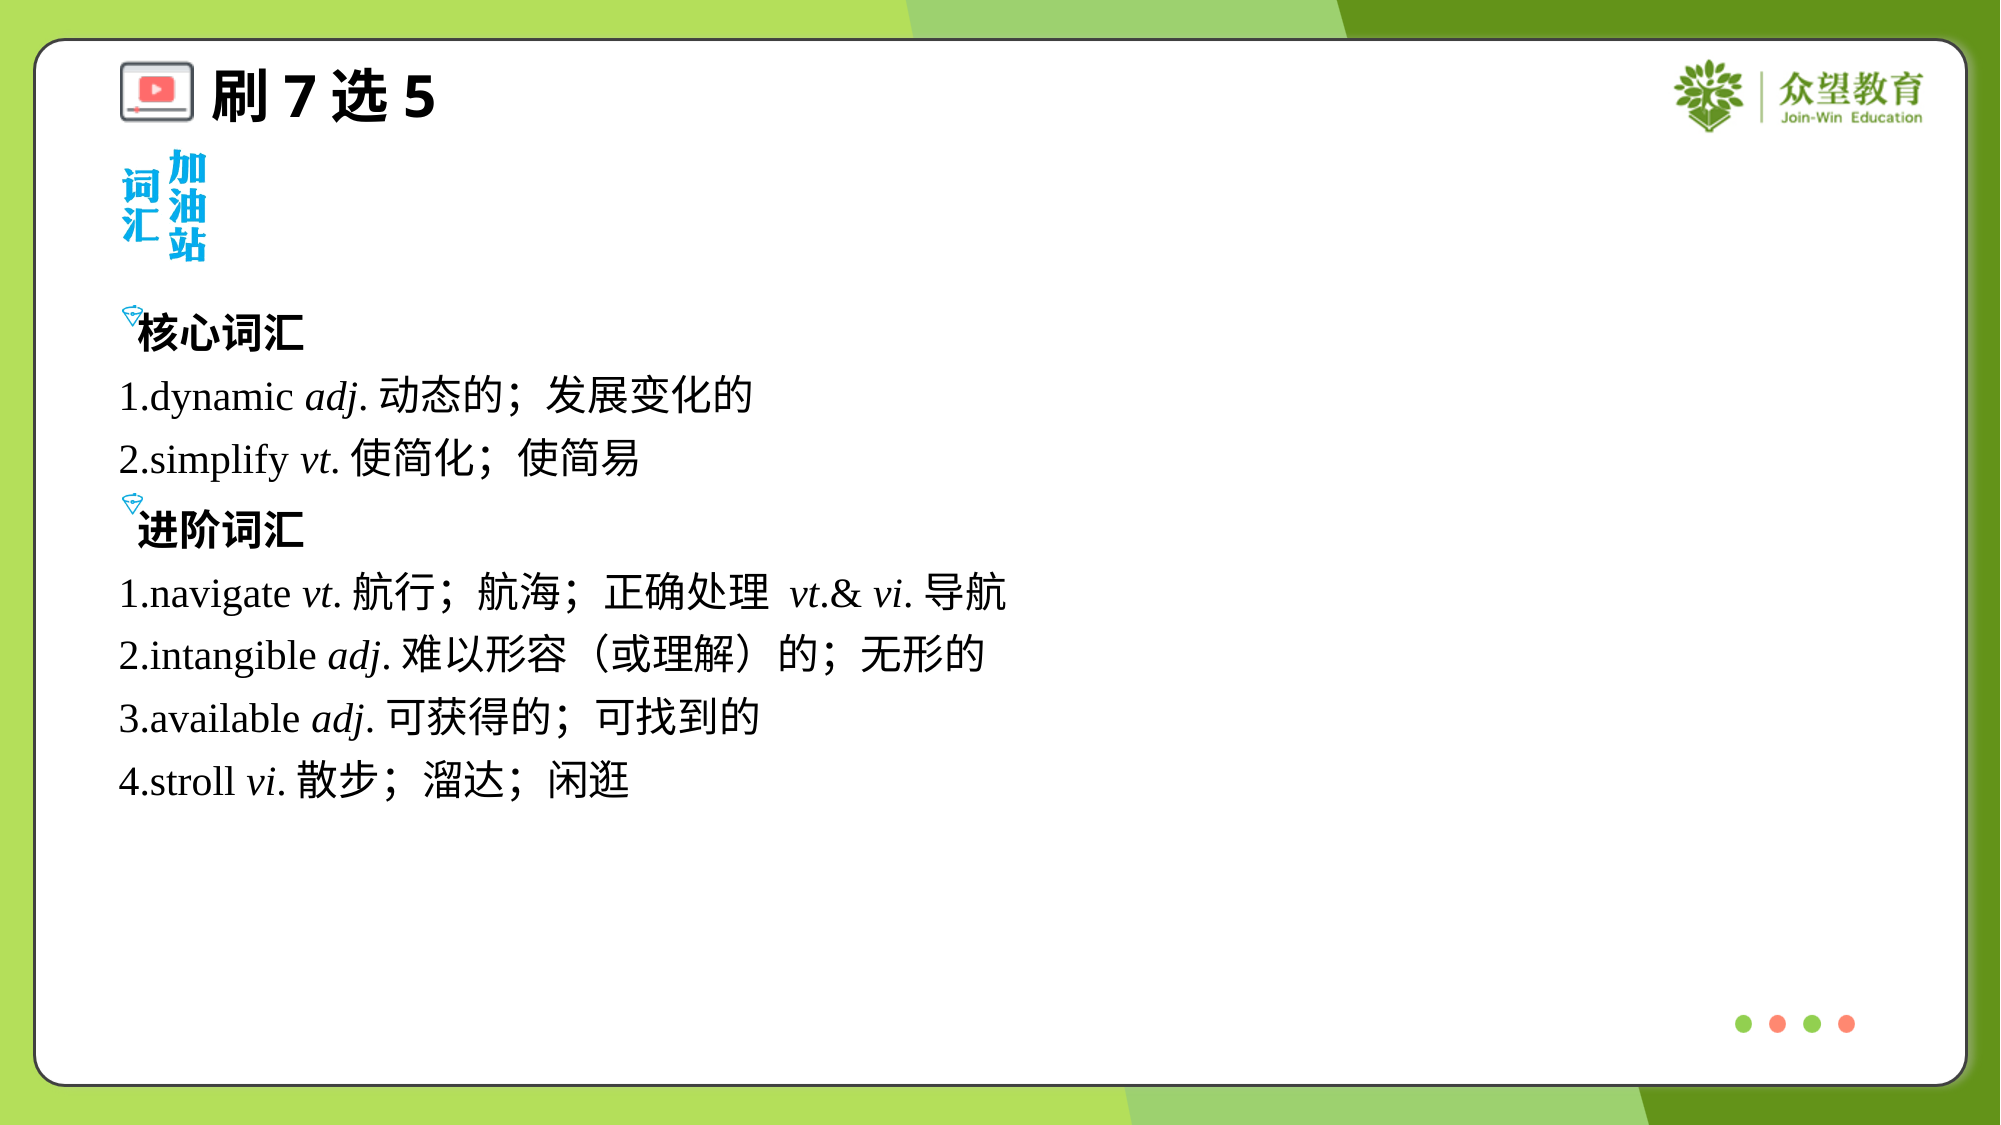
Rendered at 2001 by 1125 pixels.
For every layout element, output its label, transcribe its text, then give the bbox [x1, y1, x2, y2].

text_box &2& 核心词汇 1.dynamic adj.动态的；发展变化的 2.simplify vt.使简化；使简易 &3& 进阶词汇 1.navigate vt.航行；航海；正确处理 vt.& vi.导航 2.intangible adj.难以形容（或理解）的；无形的 3.available adj.可获得的；可找到的 4.stroll vi.散步；溜达；闲逛 [118, 285, 1882, 780]
picture [0, 0, 2000, 1125]
